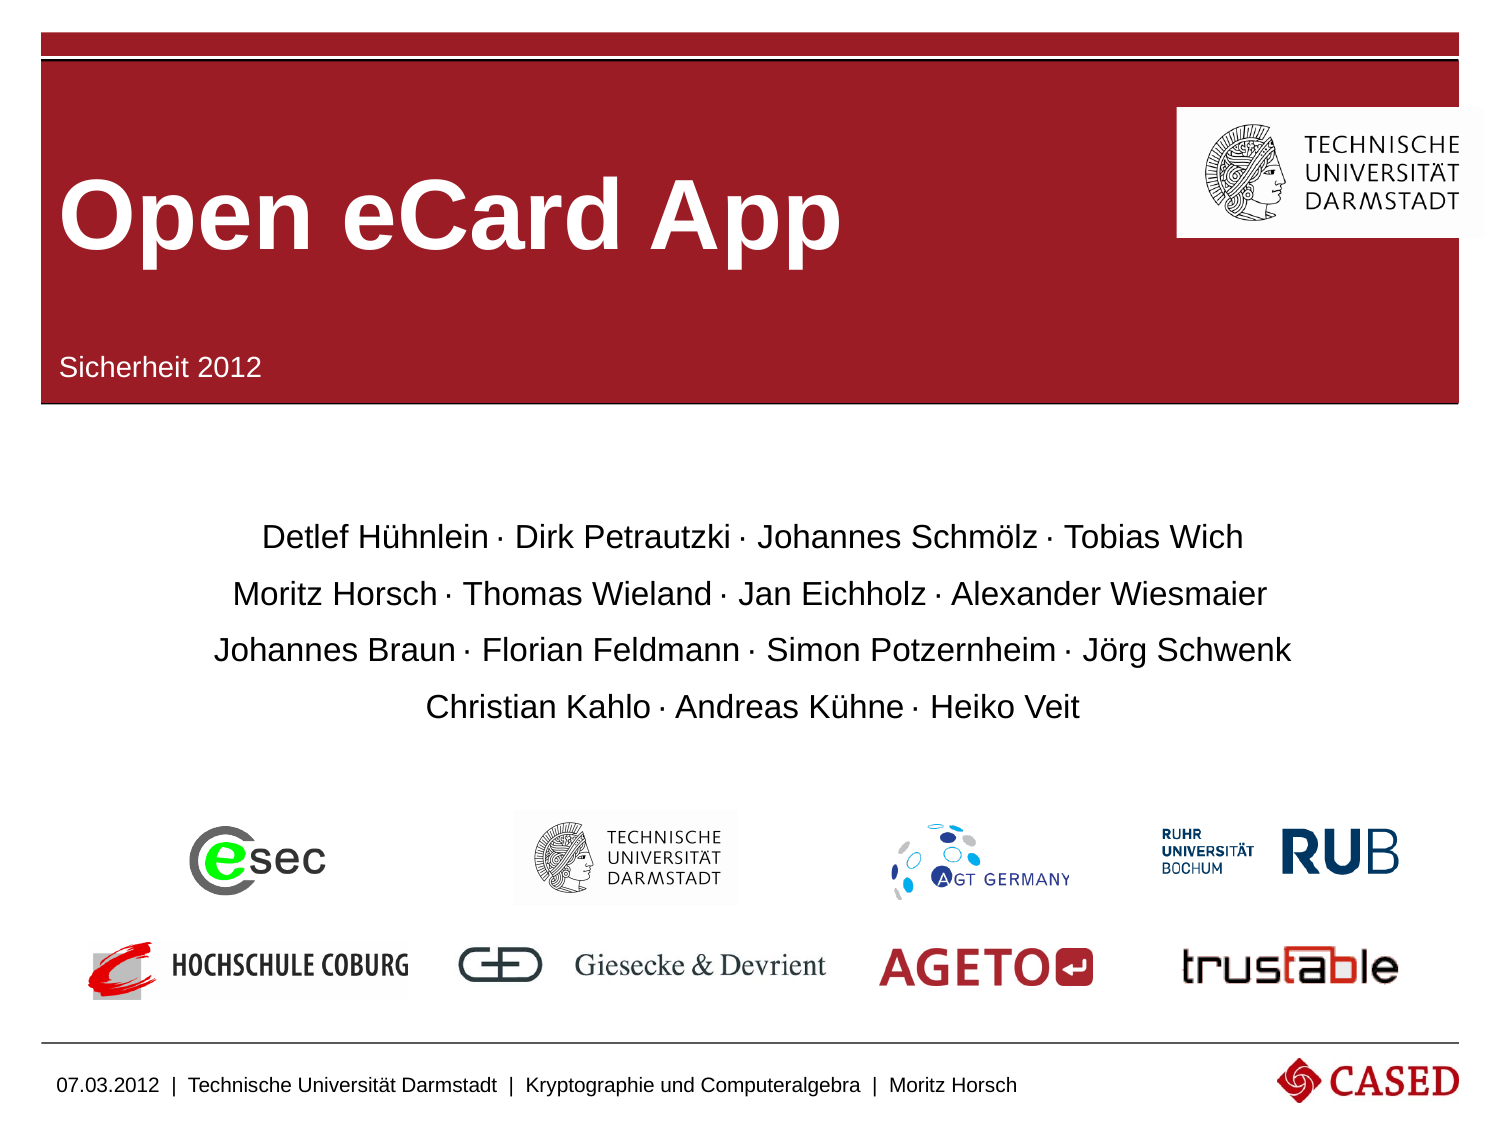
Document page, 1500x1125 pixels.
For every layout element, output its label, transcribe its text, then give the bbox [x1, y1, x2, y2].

picture [891, 823, 1070, 901]
title Open eCard App [58, 79, 1149, 339]
picture [1277, 1058, 1459, 1103]
picture [513, 809, 739, 906]
picture [879, 948, 1093, 986]
picture [88, 941, 408, 1000]
picture [1174, 940, 1412, 1000]
subtitle Sicherheit 2012 [58, 339, 1149, 393]
picture [1176, 107, 1484, 238]
text_box Detlef Hühnlein · Dirk Petrautzki · Johannes Schmölz · Tobias Wich Moritz Horsch · Thomas Wieland · Jan Eichholz · Alexander Wiesmaier Johannes Braun · Florian Feldmann · Simon Potzernheim · Jörg Schwenk Christian Kahlo · Andreas Kühne · Heiko Veit [59, 503, 1447, 716]
picture [454, 940, 833, 992]
picture [1159, 823, 1400, 876]
picture [182, 823, 337, 898]
